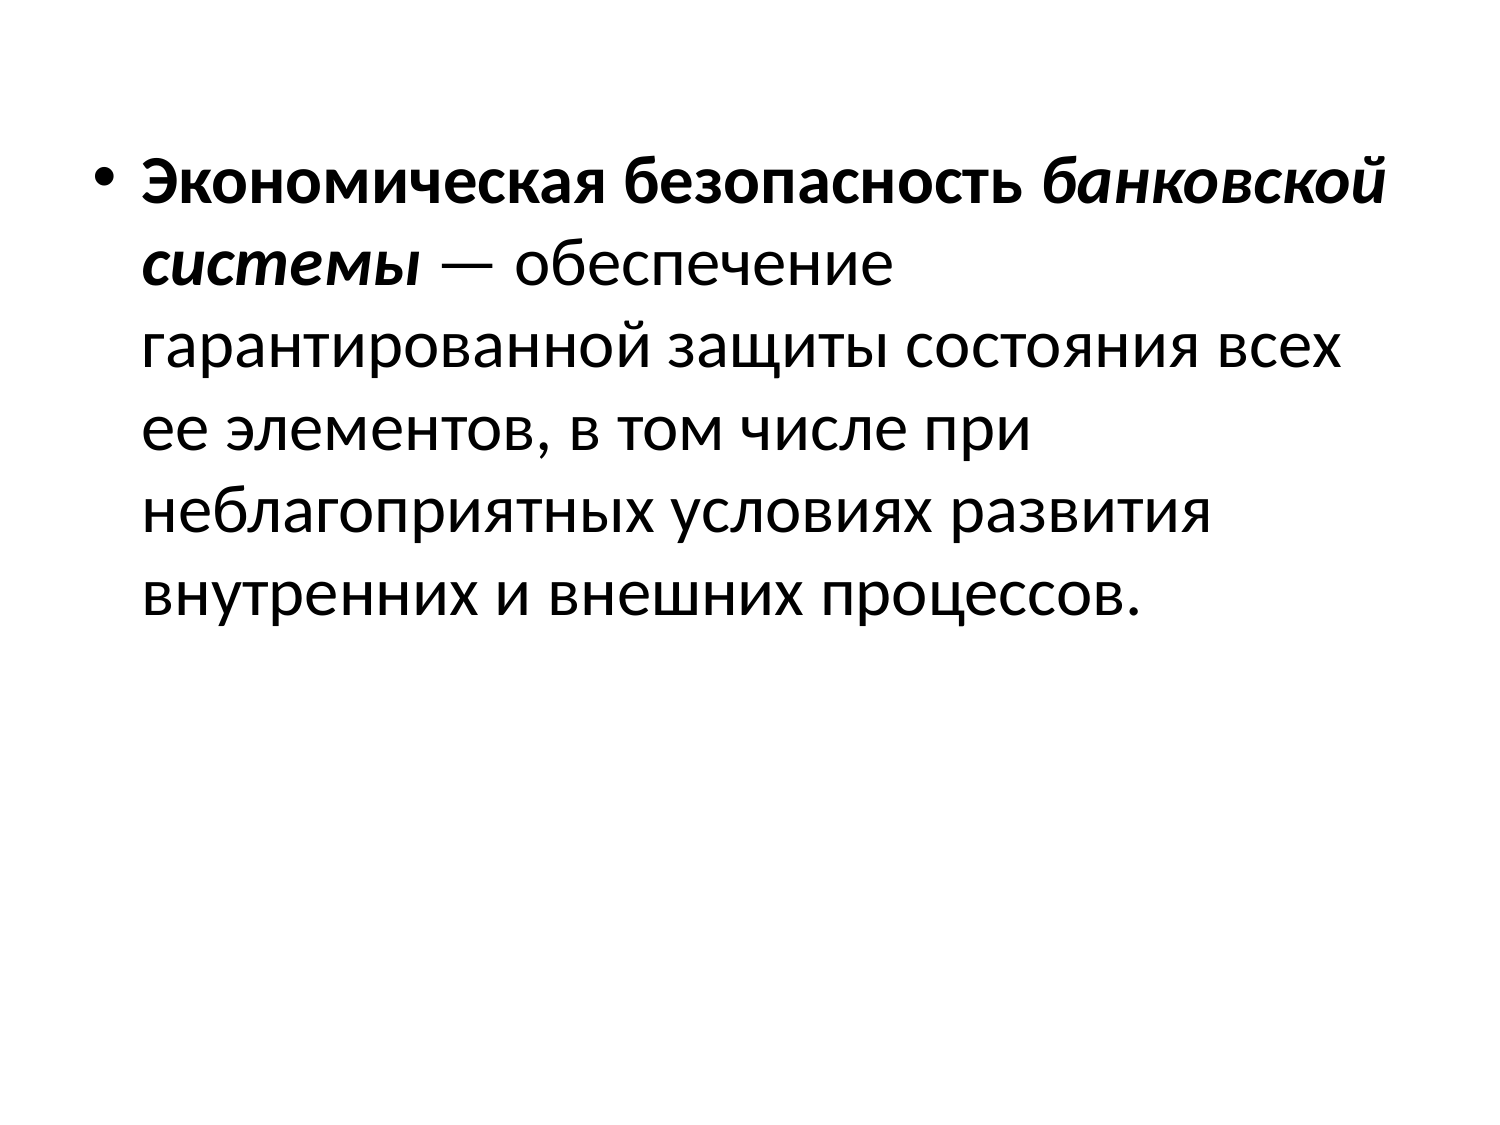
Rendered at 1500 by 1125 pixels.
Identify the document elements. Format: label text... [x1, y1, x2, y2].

list Экономическая безопасность банковской системы — обеспечение гарантированной защиты состояния всех ее элементов, в том числе при неблагоприятных условиях развития внутренних и внешних процессов. [75, 130, 1425, 894]
